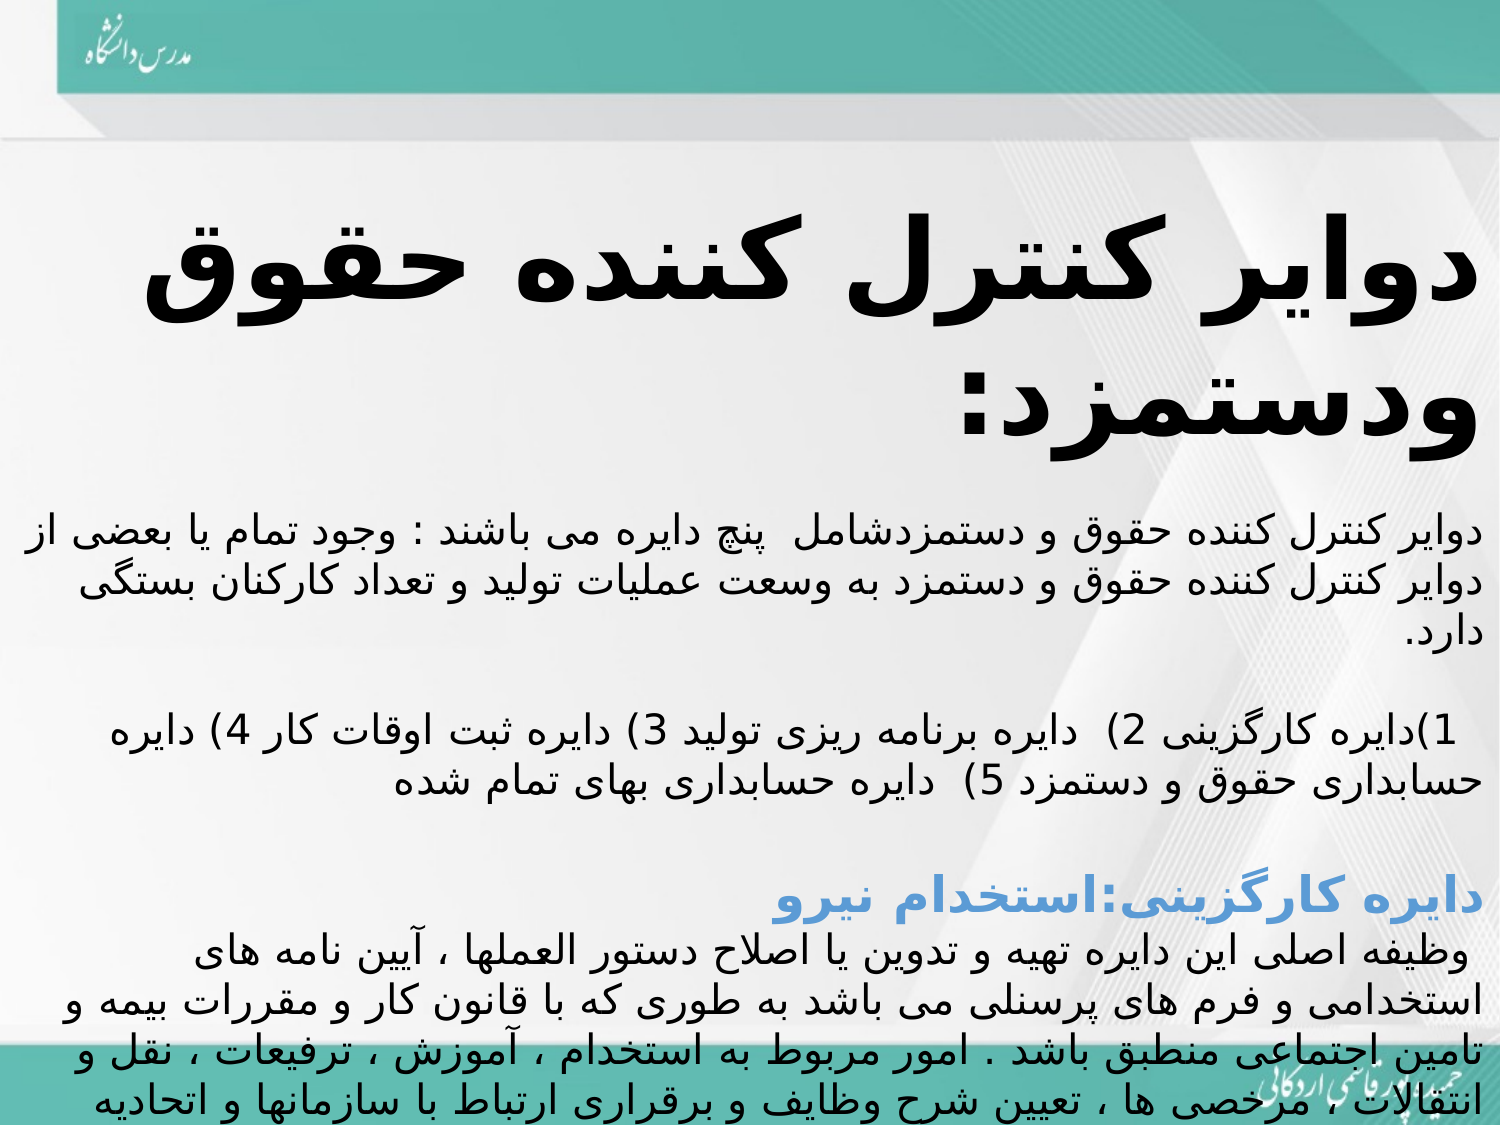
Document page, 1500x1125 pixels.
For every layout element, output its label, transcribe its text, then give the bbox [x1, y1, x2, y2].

text_box دوایر کنترل کننده حقوق ودستمزد: دوایر کنترل کننده حقوق و دستمزدشامل پنچ دایره می باشند : وجود تمام یا بعضی از دوایر کنترل کننده حقوق و دستمزد به وسعت عملیات تولید و تعداد کارکنان بستگی دارد. 1)دایره کارگزینی 2) دایره برنامه ریزی تولید 3) دایره ثبت اوقات کار 4) دایره حسابداری حقوق و دستمزد 5) دایره حسابداری بهای تمام شده دایره کارگزینی:استخدام نیرو وظیفه اصلی این دایره تهیه و تدوین یا اصلاح دستور العملها ، آیین نامه های استخدامی و فرم های پرسنلی می باشد به طوری که با قانون کار و مقررات بیمه و تامین اجتماعی منطبق باشد . امور مربوط به استخدام ، آموزش ، ترفیعات ، نقل و انتقالات ، مرخصی ها ، تعیین شرح وظایف و برقراری ارتباط با سازمانها و اتحادیه های کارگری از وظایف دیگر دایره کارگزینی می باشد. [0, 0, 1500, 1125]
